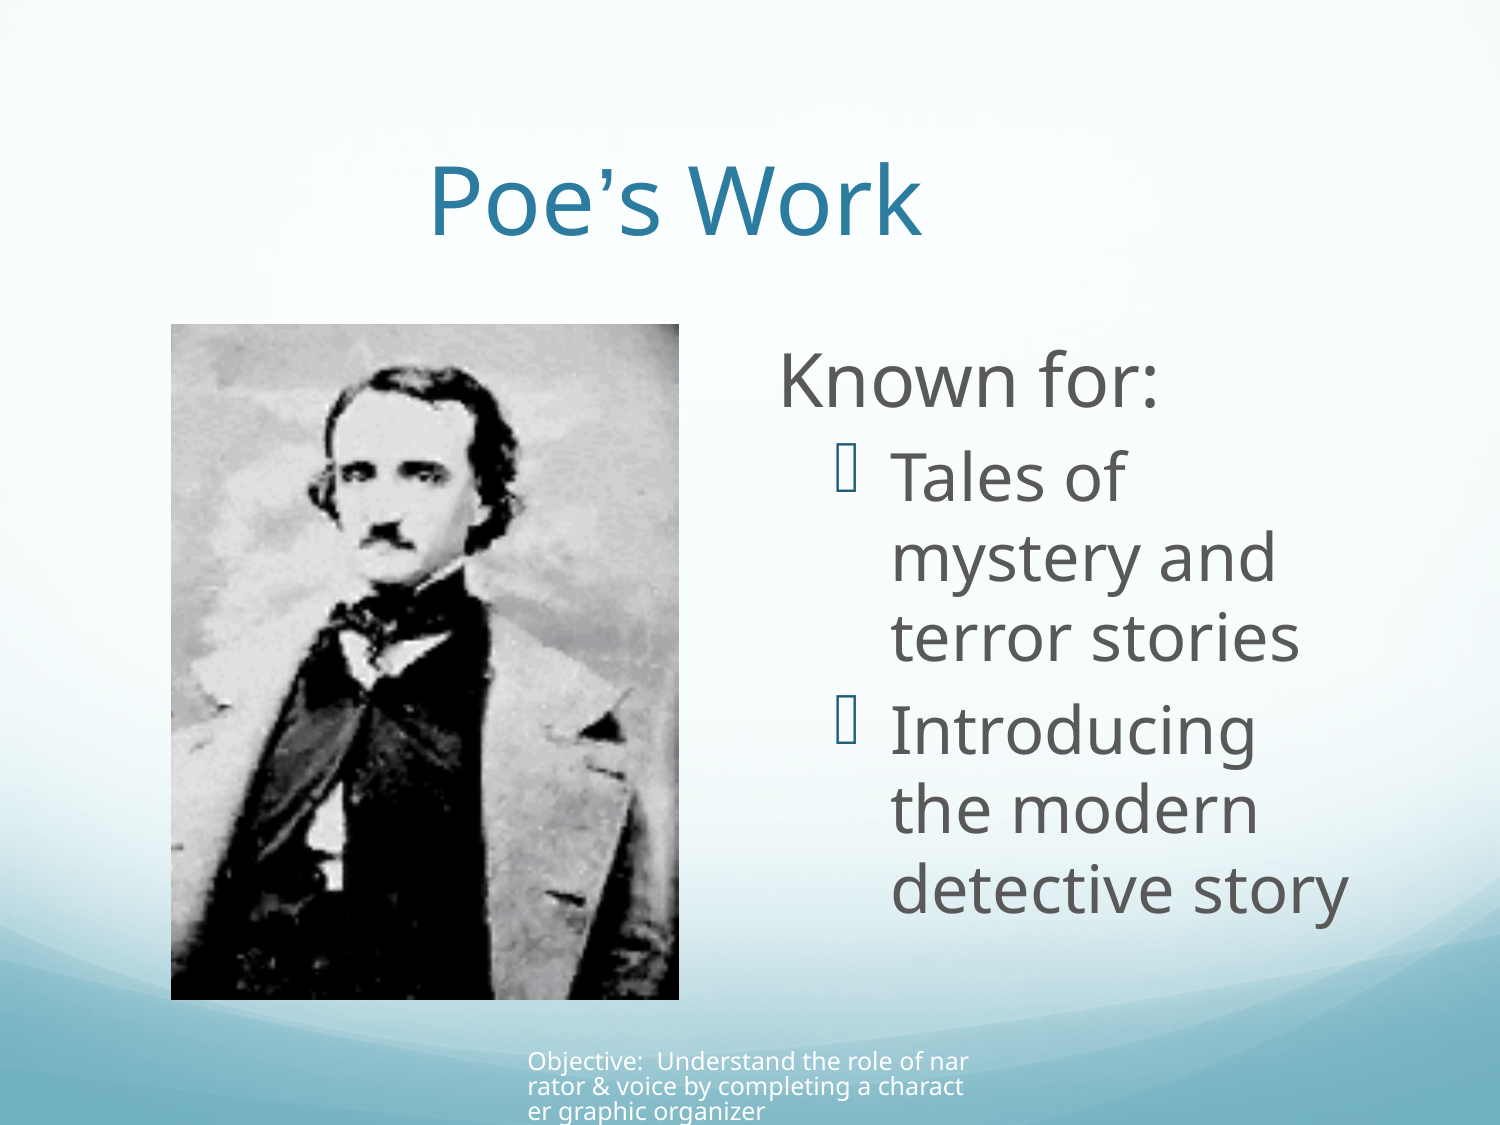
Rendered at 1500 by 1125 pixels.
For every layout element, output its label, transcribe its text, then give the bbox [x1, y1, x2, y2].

footer Objective: Understand the role of narrator & voice by completing a character graphic organizer [512, 1025, 988, 1100]
list Known for: Tales of mystery and terror stories Introducing the modern detective story [762, 324, 1388, 1000]
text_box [171, 324, 679, 1001]
title Poe’s Work [37, 75, 1313, 263]
